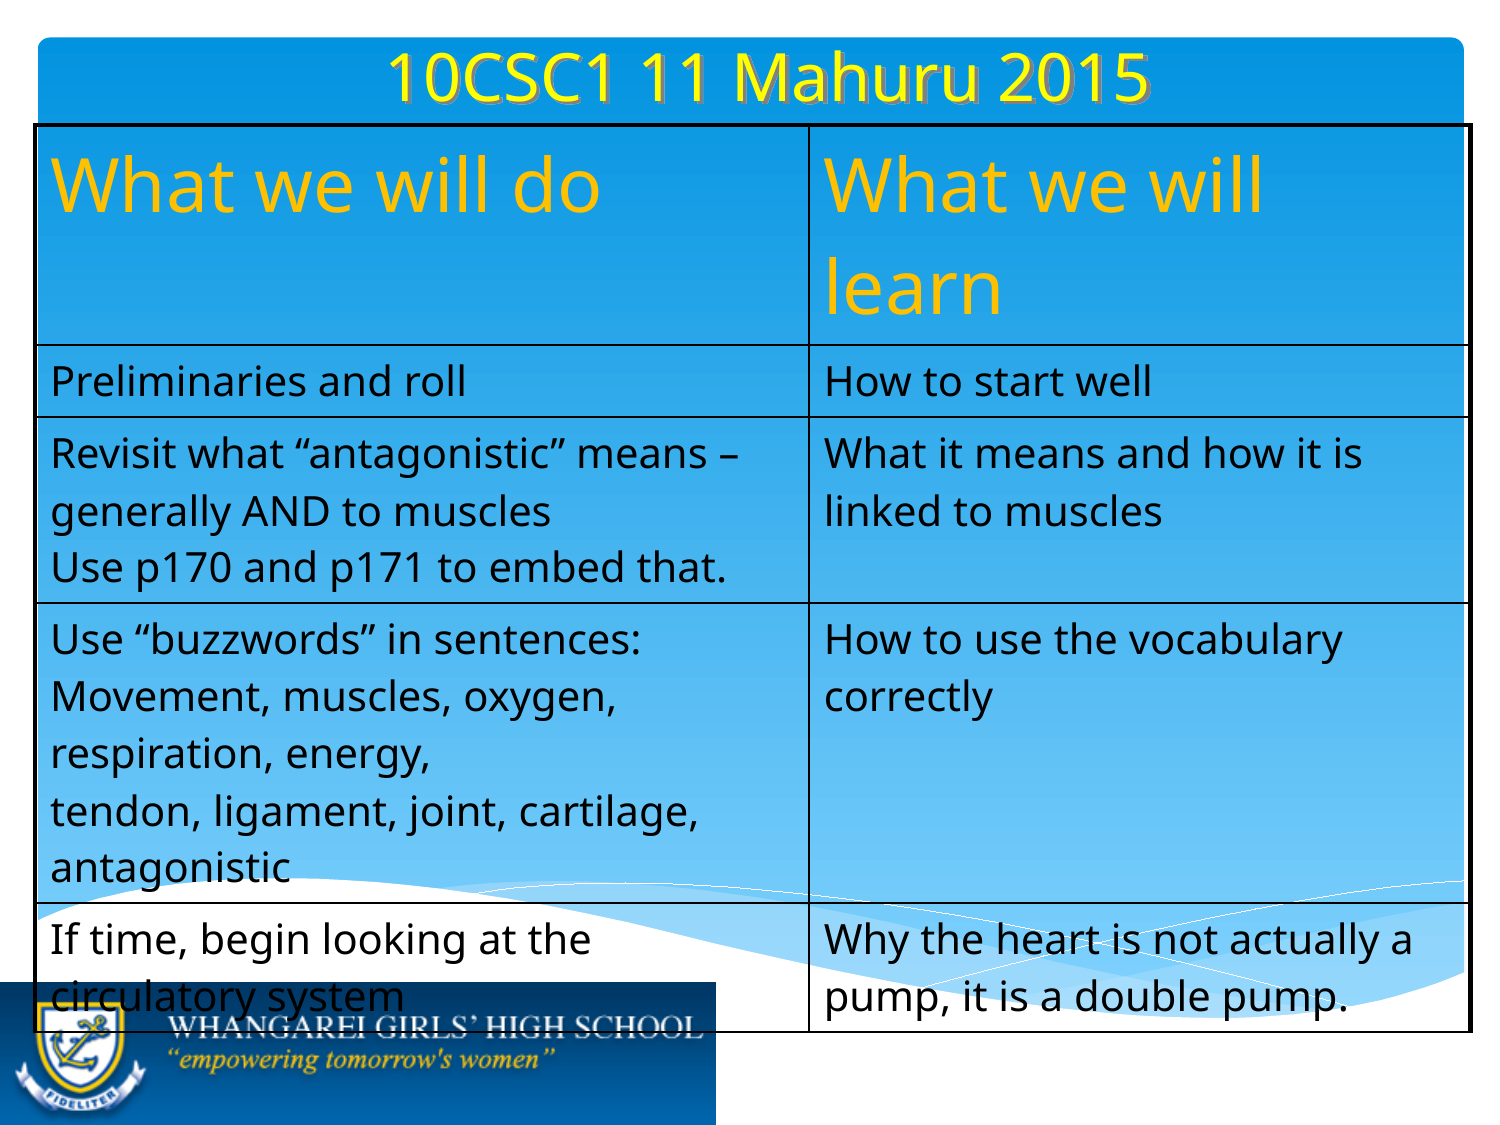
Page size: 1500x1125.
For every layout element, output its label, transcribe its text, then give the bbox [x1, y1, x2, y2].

table_cell How to use the vocabulary correctly [810, 604, 1468, 902]
table_cell Preliminaries and roll [37, 346, 808, 416]
table_header What we will do [37, 127, 808, 344]
table_cell What it means and how it is linked to muscles [810, 418, 1468, 602]
table_cell How to start well [810, 346, 1468, 416]
text_box 10CSC1 11 Mahuru 2015 [162, 24, 1375, 123]
table_cell Why the heart is not actually a pump, it is a double pump. [810, 904, 1468, 1031]
table_cell Revisit what “antagonistic” means – generally AND to muscles Use p170 and p171 to embed that. [37, 418, 808, 602]
table_cell Use “buzzwords” in sentences: Movement, muscles, oxygen, respiration, energy, tendon, ligament, joint, cartilage, antagonistic [37, 604, 808, 902]
picture [0, 982, 716, 1125]
table_cell If time, begin looking at the circulatory system [37, 904, 808, 1031]
table_header What we will learn [810, 127, 1468, 344]
